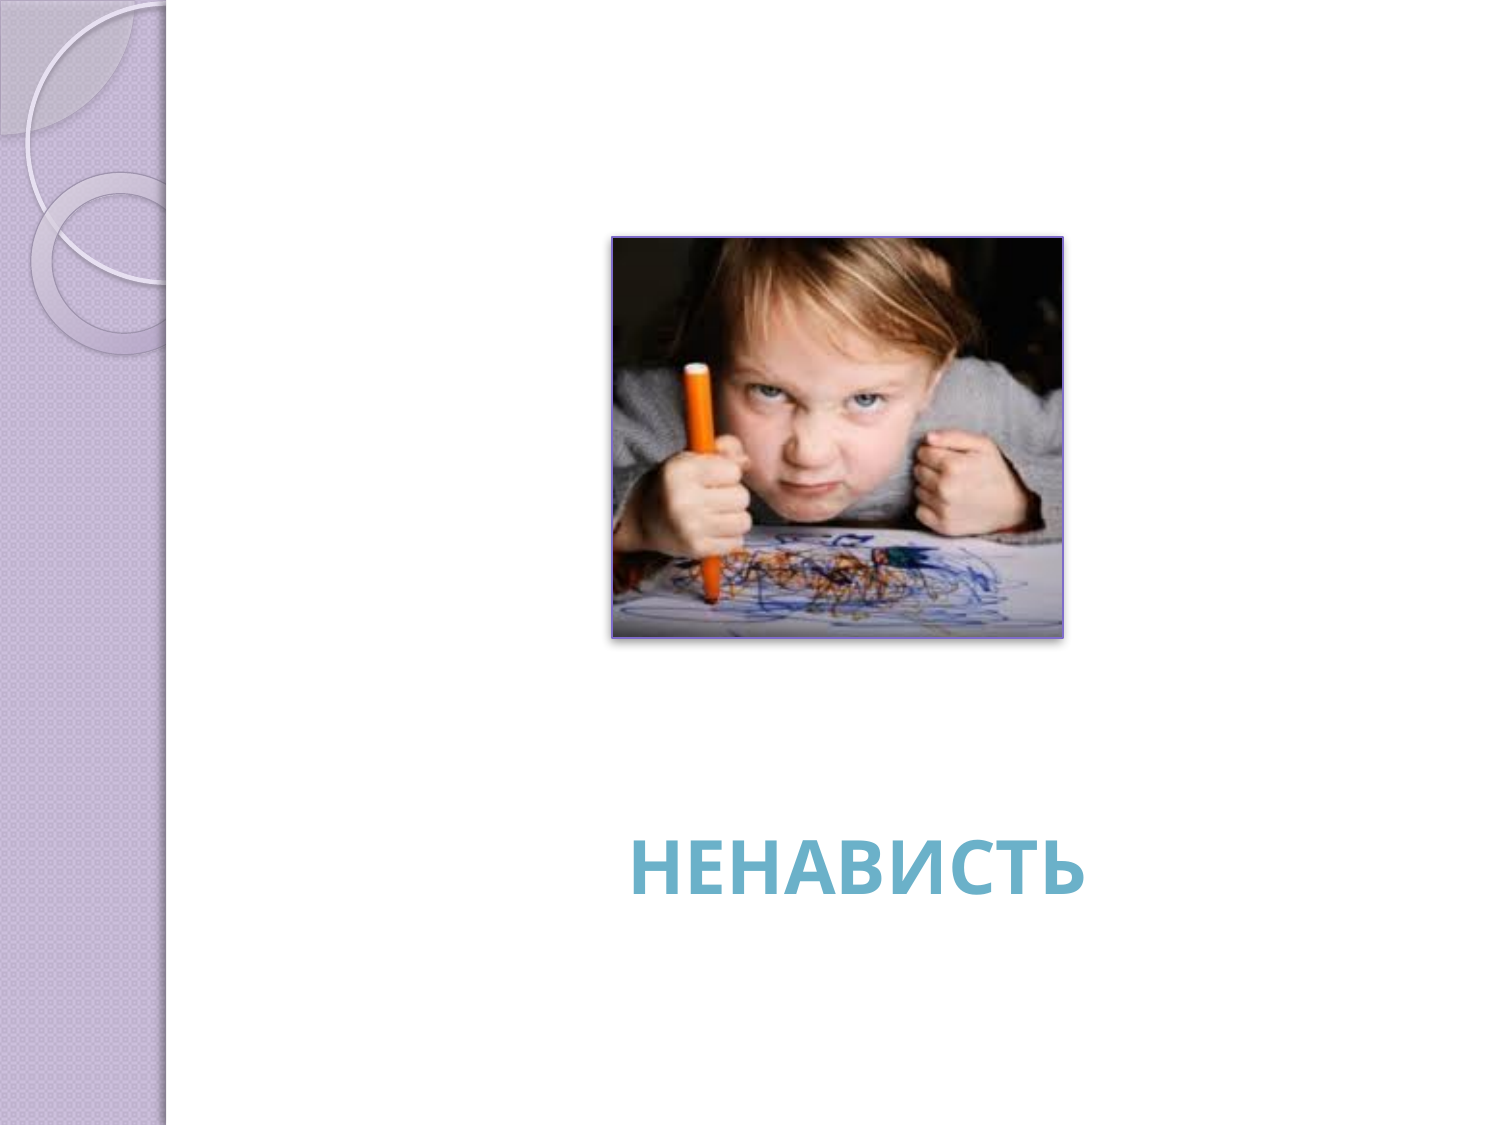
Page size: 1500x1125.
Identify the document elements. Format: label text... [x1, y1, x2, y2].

text_box НЕНАВИСТЬ [612, 812, 1266, 918]
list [612, 237, 1063, 638]
